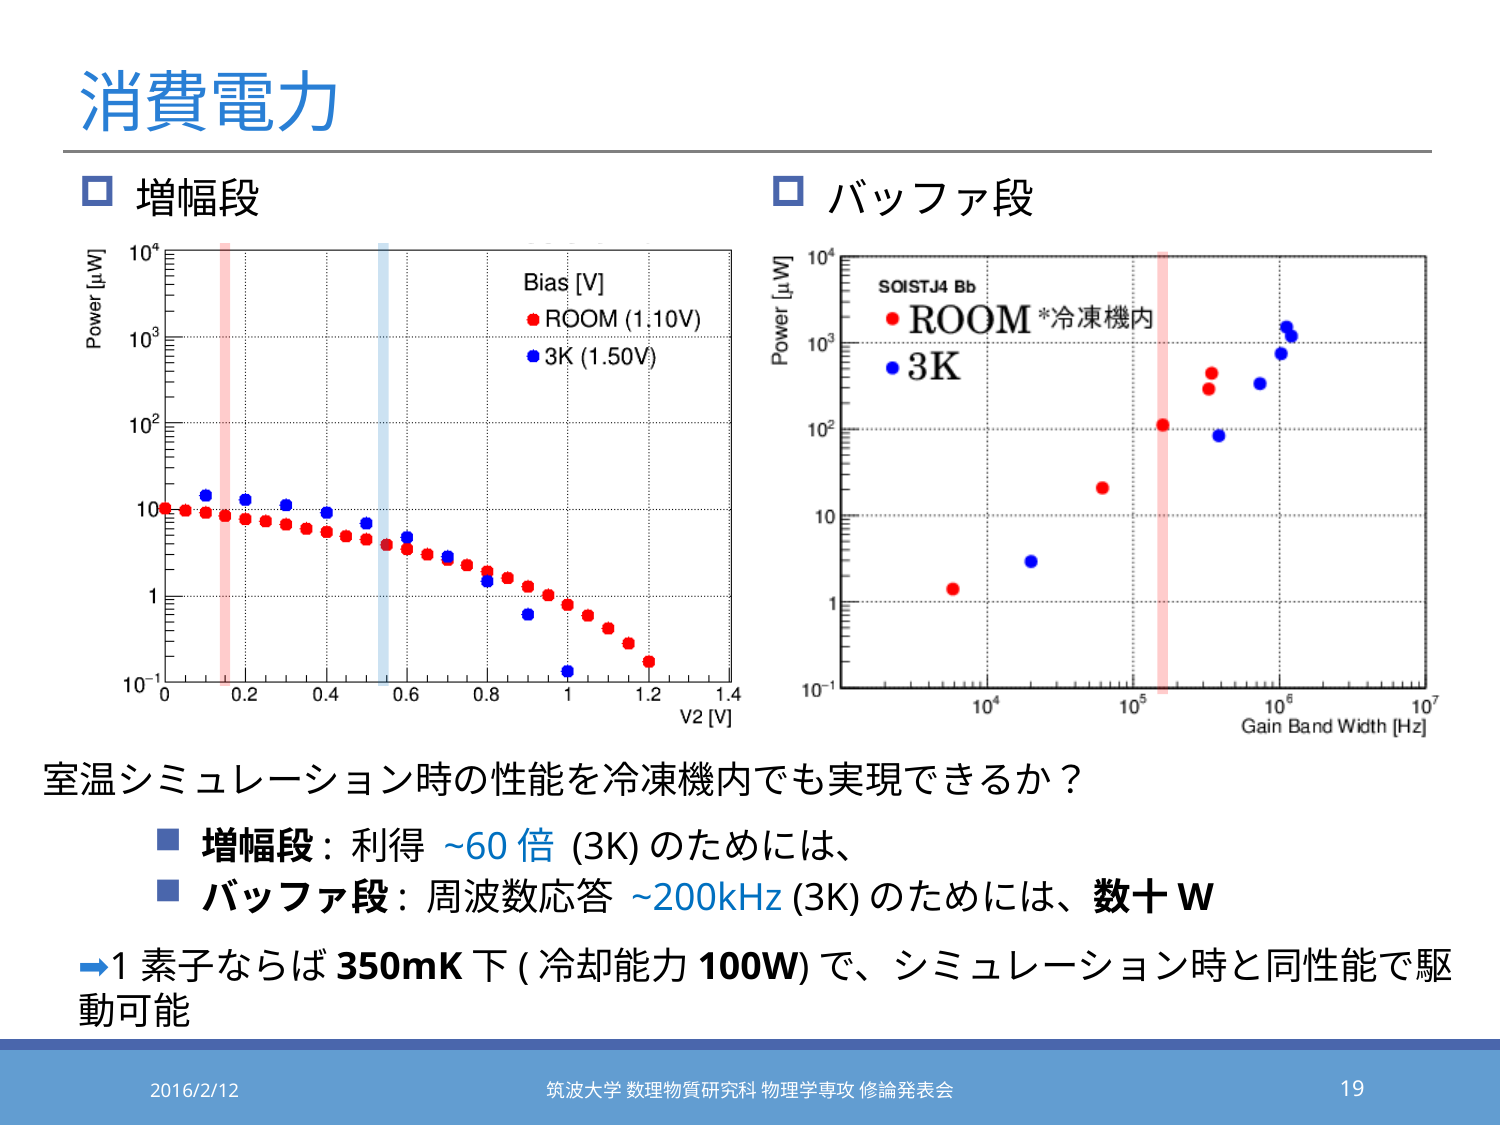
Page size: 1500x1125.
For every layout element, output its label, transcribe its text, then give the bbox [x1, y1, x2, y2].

picture [62, 242, 744, 733]
slide_number 19 [1218, 1059, 1380, 1120]
text_box バッファ段 [754, 164, 1050, 229]
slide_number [135, 1059, 440, 1120]
text_box 室温シミュレーション時の性能を冷凍機内でも実現できるか？ [27, 749, 1105, 809]
picture [749, 232, 1462, 740]
text_box 増幅段 [64, 164, 276, 229]
title 消費電力 [63, 47, 1433, 148]
footer 筑波大学 数理物質研究科 物理学専攻 修論発表会 [453, 1059, 1047, 1120]
